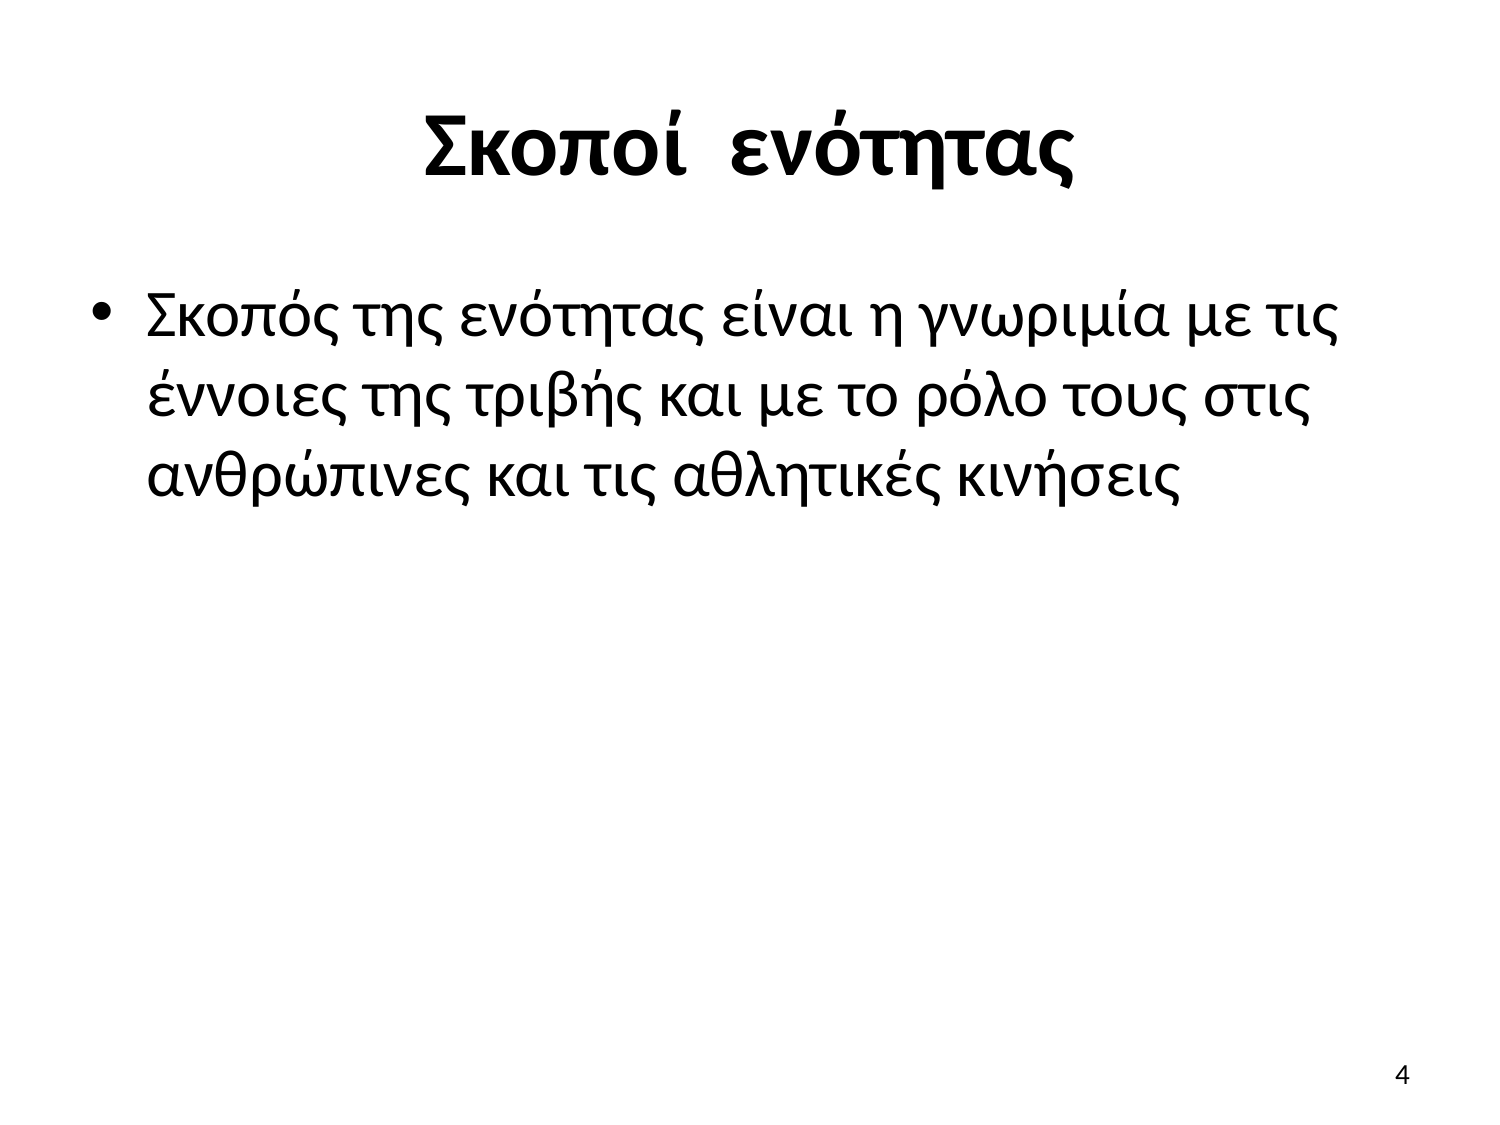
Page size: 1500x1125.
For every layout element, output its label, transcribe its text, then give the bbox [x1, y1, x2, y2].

slide_number 4 [1074, 1042, 1425, 1103]
title Σκοποί ενότητας [75, 45, 1425, 233]
list Σκοπός της ενότητας είναι η γνωριμία με τις έννοιες της τριβής και με το ρόλο τους στις ανθρώπινες και τις αθλητικές κινήσεις [75, 262, 1425, 1005]
